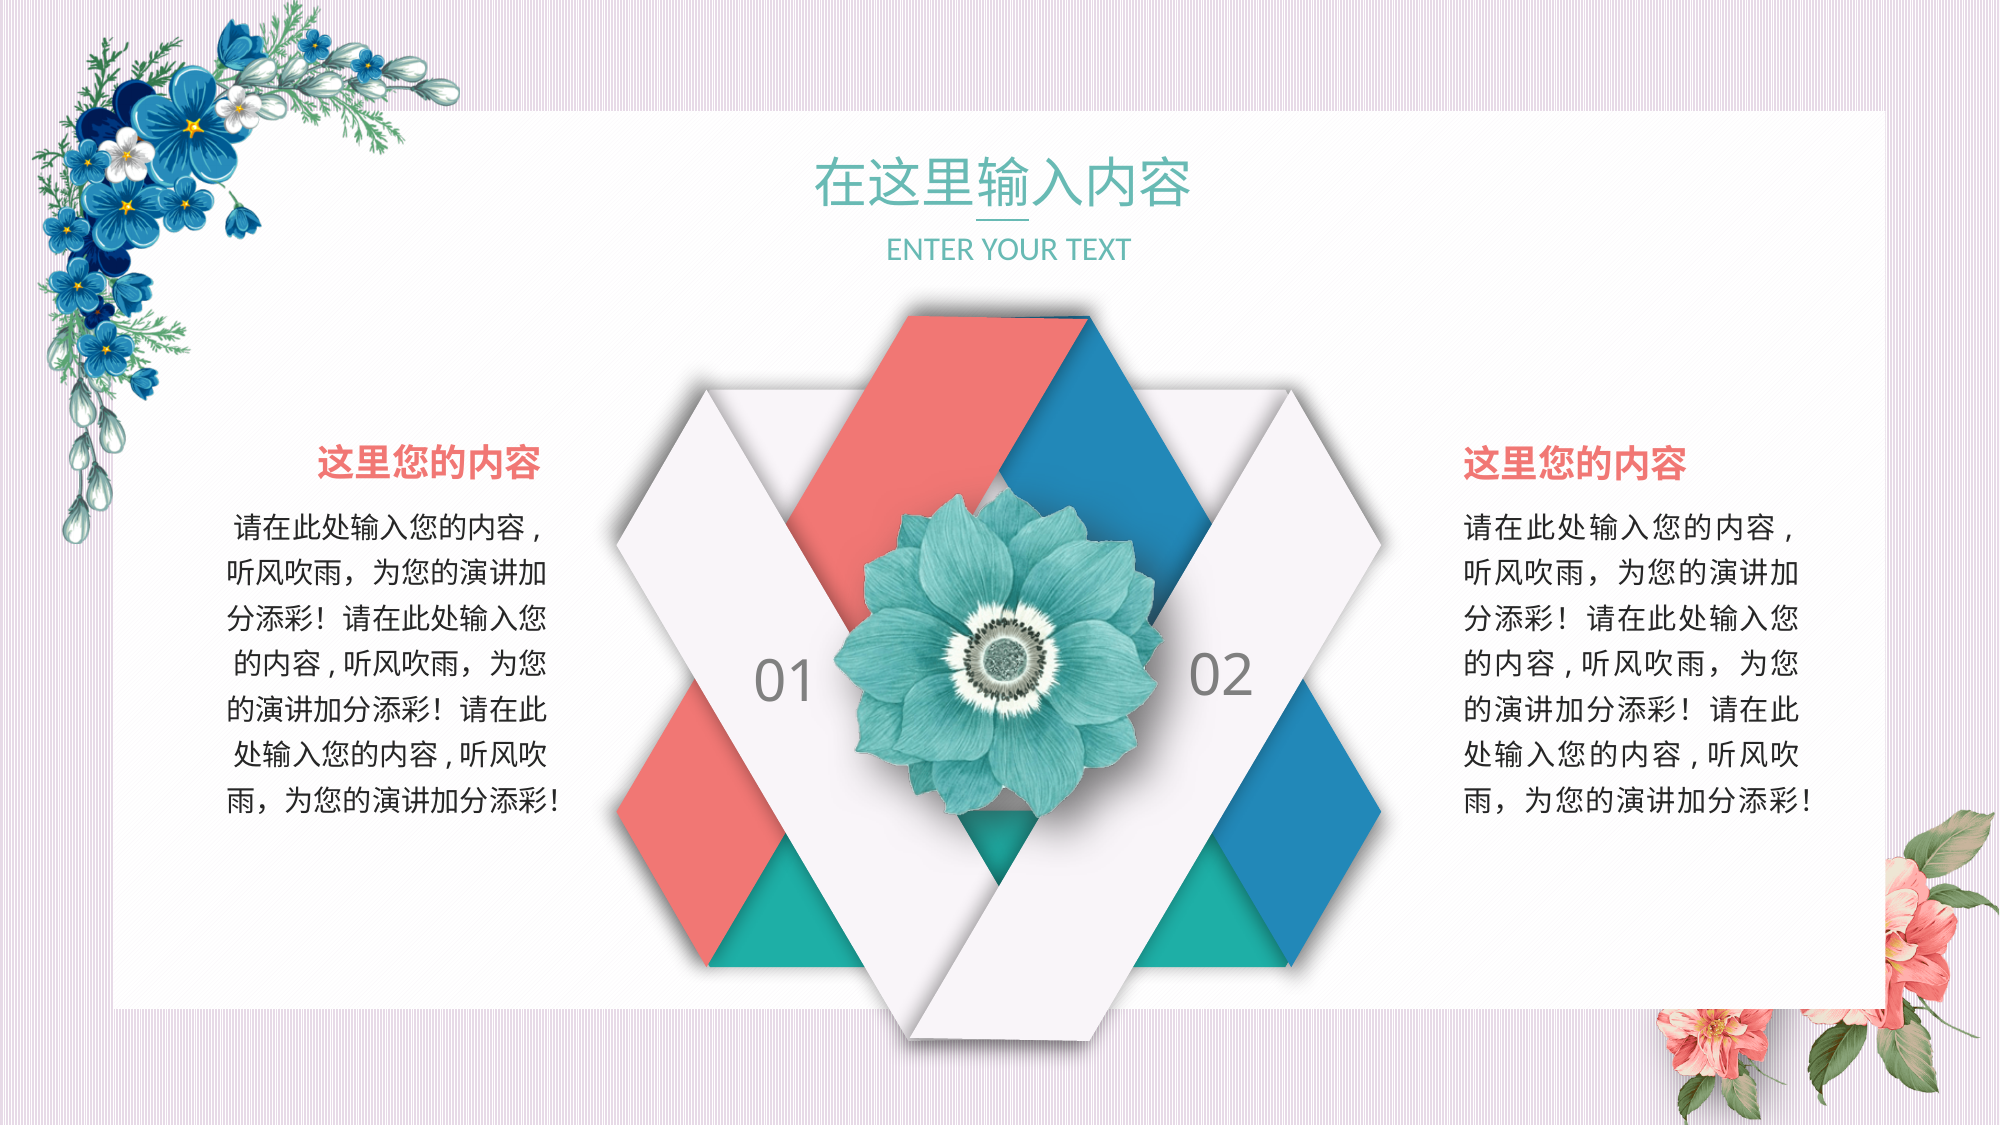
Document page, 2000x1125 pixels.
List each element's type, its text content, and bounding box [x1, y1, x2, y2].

text_box 请在此处输入您的内容,听风吹雨，为您的演讲加分添彩！请在此处输入您的内容,听风吹雨，为您的演讲加分添彩！请在此处输入您的内容,听风吹雨，为您的演讲加分添彩！ [1448, 491, 1815, 825]
text_box 在这里输入内容 [798, 140, 1224, 221]
text_box ENTER YOUR TEXT [871, 219, 975, 225]
text_box 请在此处输入您的内容,听风吹雨，为您的演讲加分添彩！请在此处输入您的内容,听风吹雨，为您的演讲加分添彩！请在此处输入您的内容,听风吹雨，为您的演讲加分添彩！ [196, 491, 563, 825]
picture [32, 0, 460, 544]
text_box 这里您的内容 [302, 408, 563, 491]
picture [1656, 809, 2000, 1125]
text_box 这里您的内容 [1448, 409, 1760, 491]
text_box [621, 227, 1374, 1125]
text_box ENTER YOUR TEXT [1029, 219, 1147, 225]
picture [832, 486, 1166, 819]
